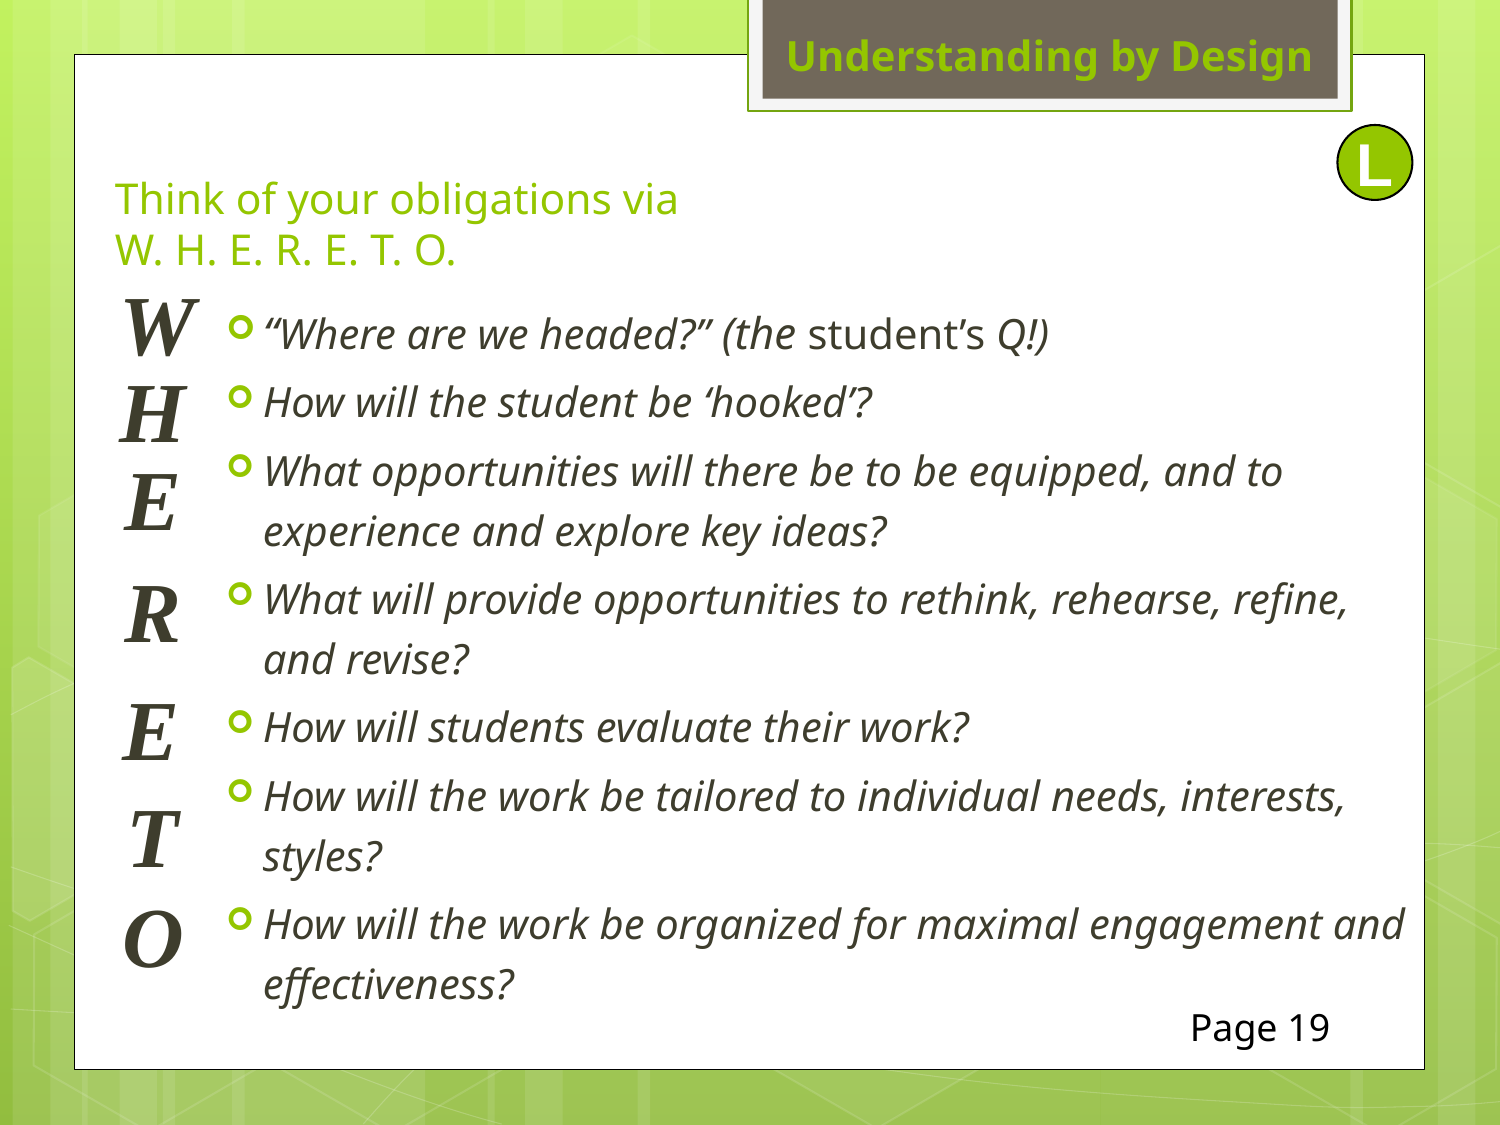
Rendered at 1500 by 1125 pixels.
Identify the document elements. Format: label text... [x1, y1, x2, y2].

list “Where are we headed?” (the student’s Q!) How will the student be ‘hooked’? What opportunities will there be to be equipped, and to experience and explore key ideas? What will provide opportunities to rethink, rehearse, refine, and revise? How will students evaluate their work? How will the work be tailored to individual needs, interests, styles? How will the work be organized for maximal engagement and effectiveness? [200, 287, 1448, 1063]
text_box E [107, 667, 194, 786]
text_box L [1337, 124, 1413, 200]
text_box O [107, 875, 199, 993]
title Think of your obligations via W. H. E. R. E. T. O. [99, 162, 1253, 282]
text_box H [104, 350, 202, 468]
text_box Page 19 [1174, 996, 1413, 1057]
text_box E [109, 437, 197, 550]
text_box R [109, 550, 197, 668]
text_box W [104, 262, 211, 380]
text_box T [112, 774, 195, 875]
